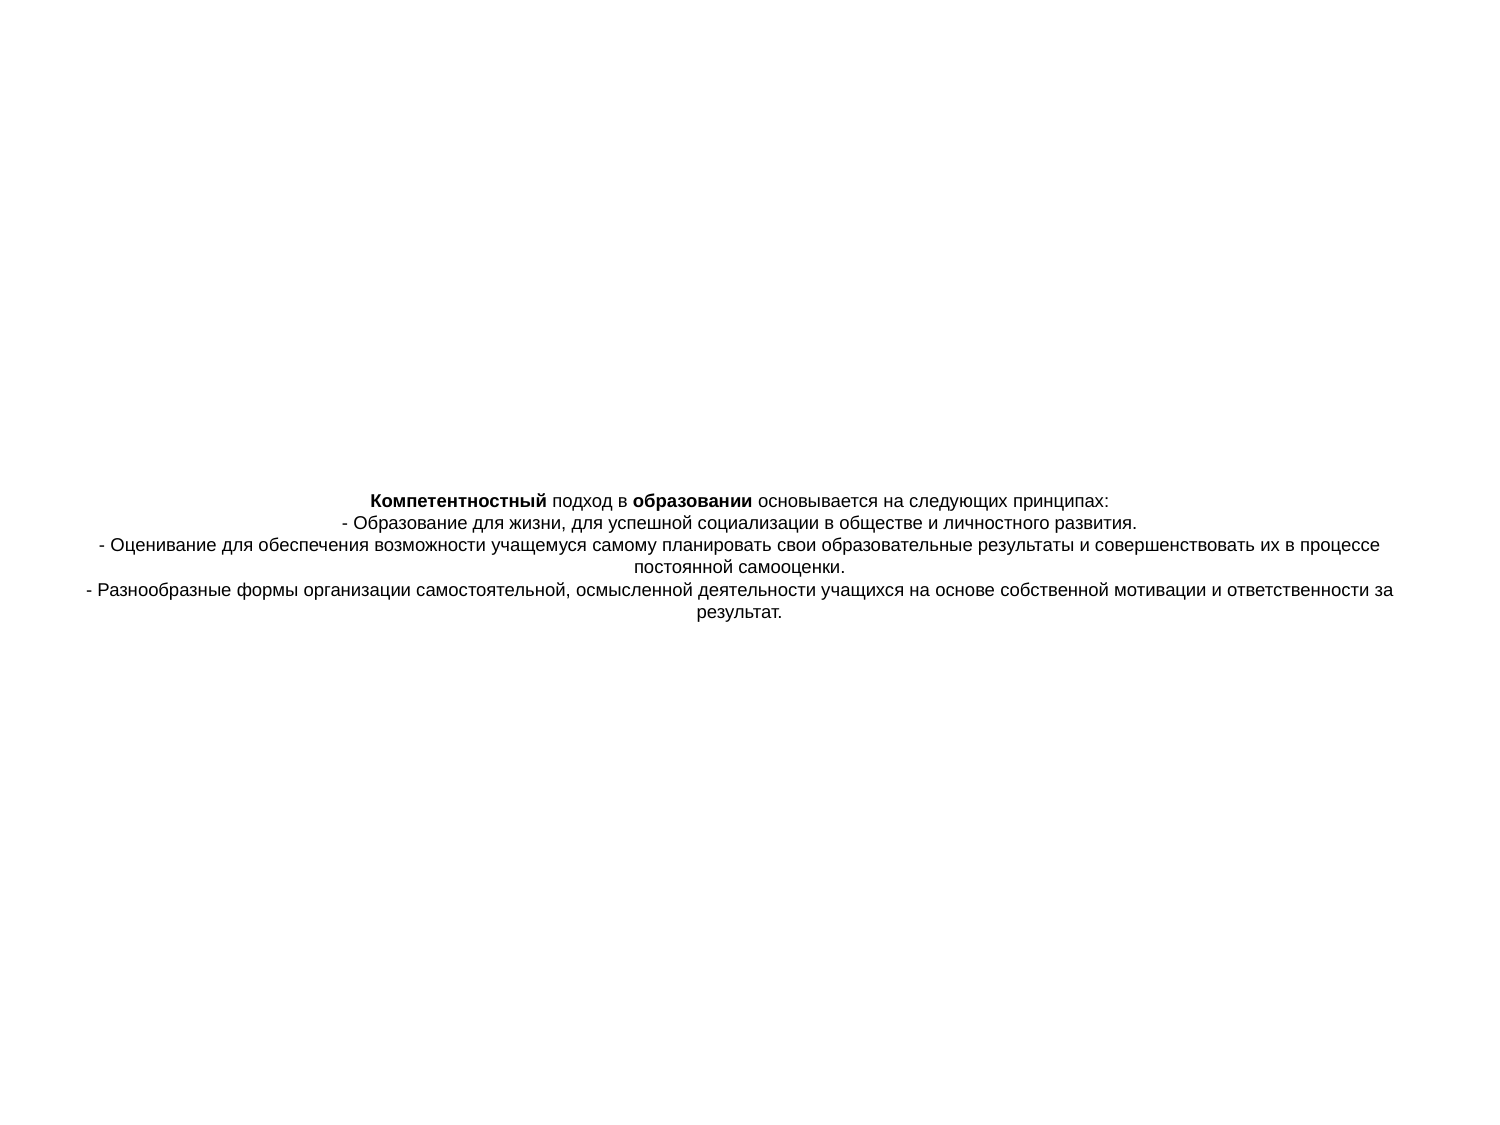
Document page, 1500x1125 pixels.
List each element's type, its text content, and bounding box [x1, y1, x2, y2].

title Компетентностный подход в образовании основывается на следующих принципах: - Образование для жизни, для успешной социализации в обществе и личностного развития. - Оценивание для обеспечения возможности учащемуся самому планировать свои образовательные результаты и совершенствовать их в процессе постоянной самооценки. - Разнообразные формы организации самостоятельной, осмысленной деятельности учащихся на основе собственной мотивации и ответственности за результат. [64, 479, 1415, 668]
